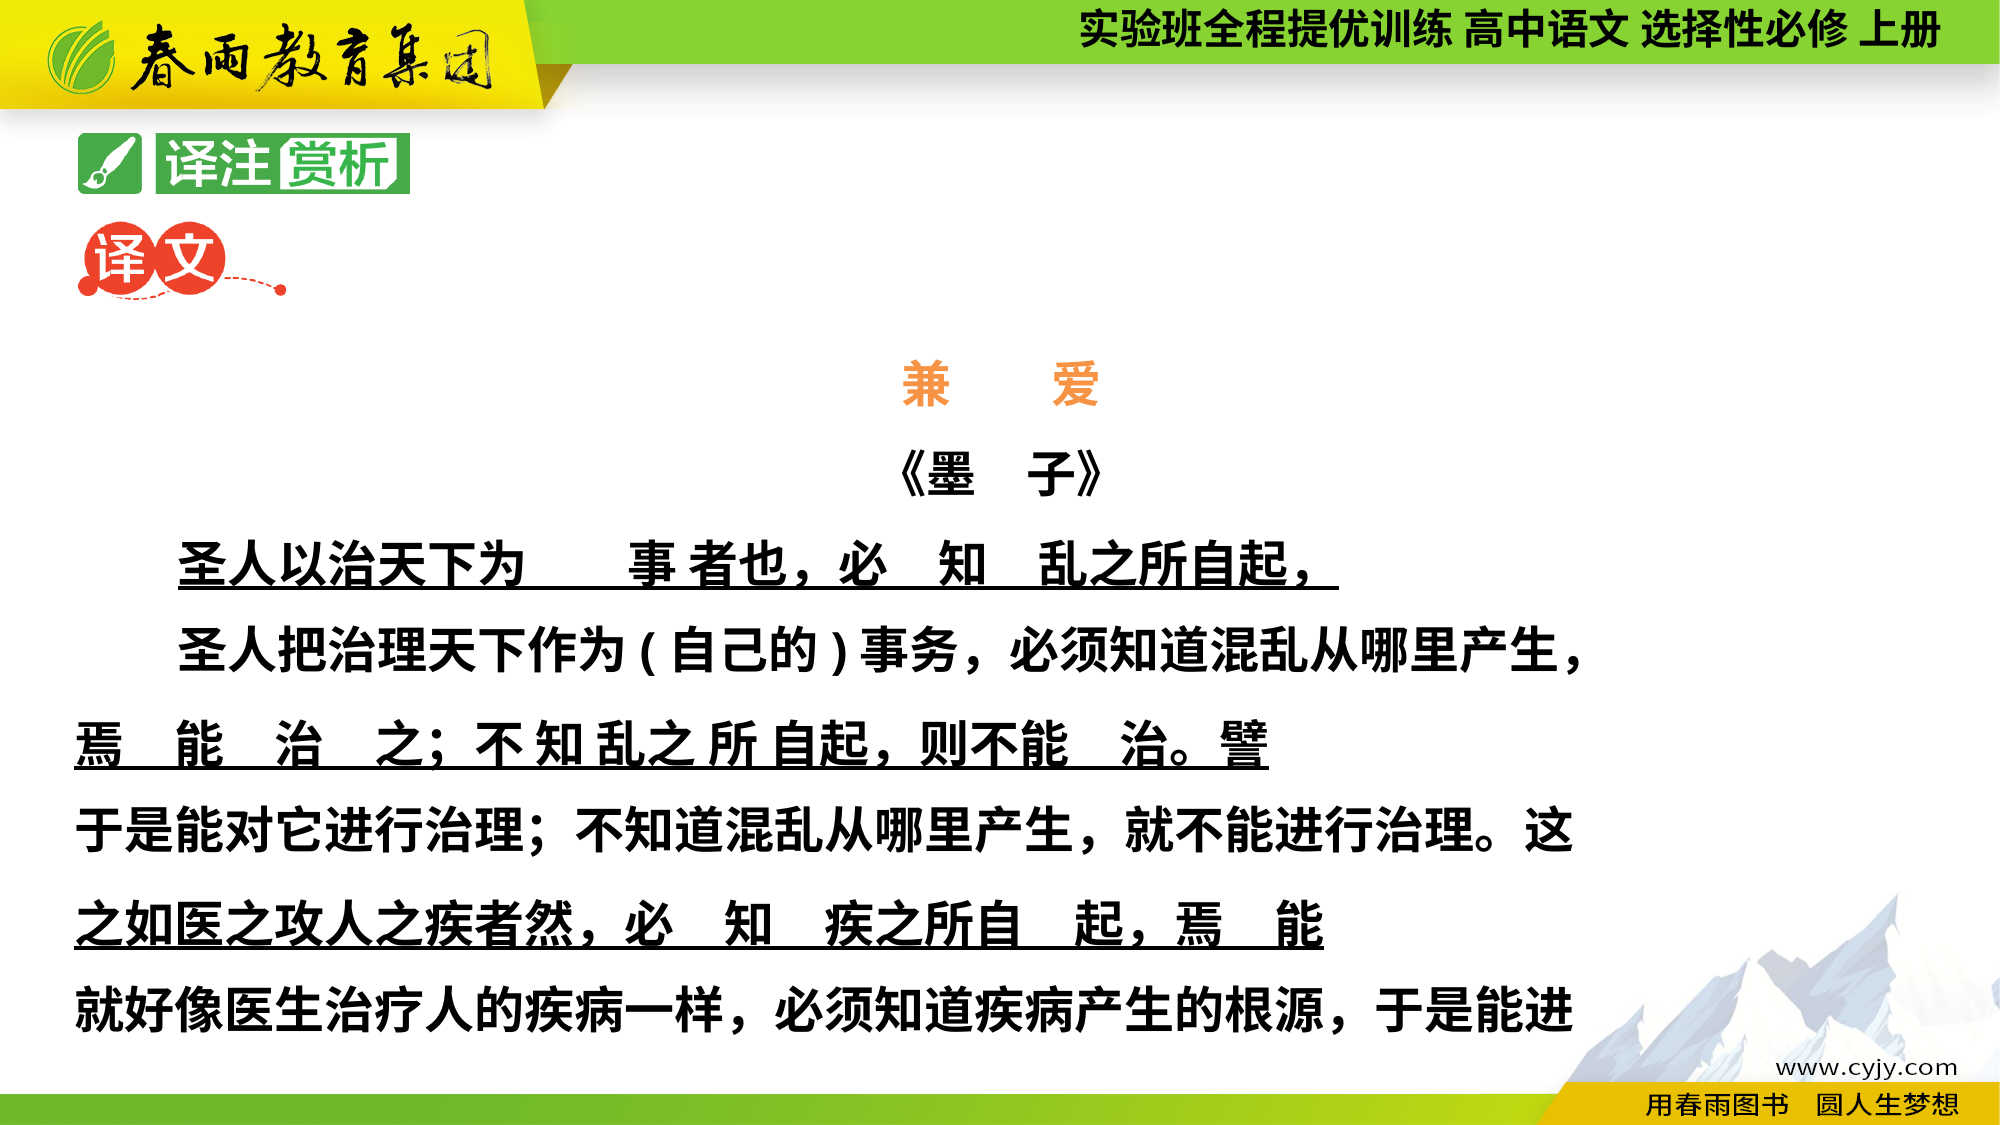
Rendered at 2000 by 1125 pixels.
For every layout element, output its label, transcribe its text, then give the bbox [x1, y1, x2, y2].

text_box 圣人把治理天下作为(自己的)事务，必须知道混乱从哪里产生， 于是能对它进行治理；不知道混乱从哪里产生，就不能进行治理。这 就好像医生治疗人的疾病一样，必须知道疾病产生的根源，于是能进 [59, 581, 1944, 1047]
picture [0, 0, 2000, 1125]
